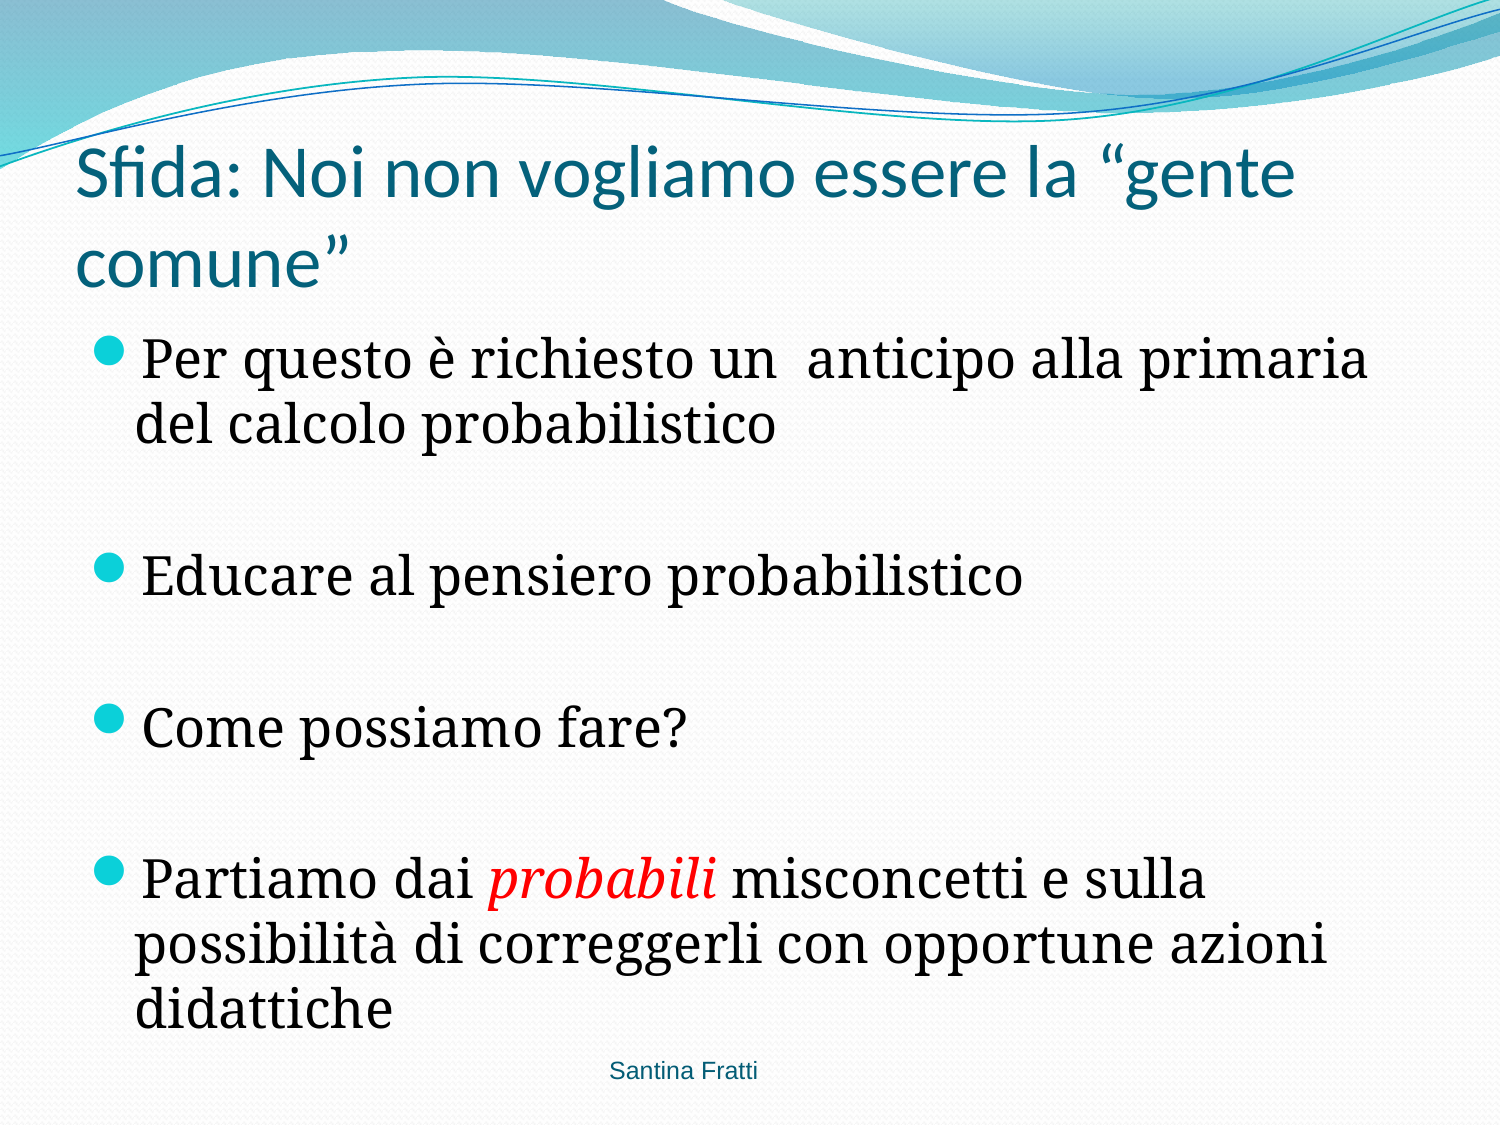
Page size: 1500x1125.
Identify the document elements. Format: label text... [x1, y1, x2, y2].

title Sfida: Noi non vogliamo essere la “gente comune” [75, 115, 1425, 303]
footer Santina Fratti [383, 1046, 984, 1085]
list Per questo è richiesto un anticipo alla primaria del calcolo probabilistico Educare al pensiero probabilistico Come possiamo fare? Partiamo dai probabili misconcetti e sulla possibilità di correggerli con opportune azioni didattiche [75, 317, 1425, 1038]
